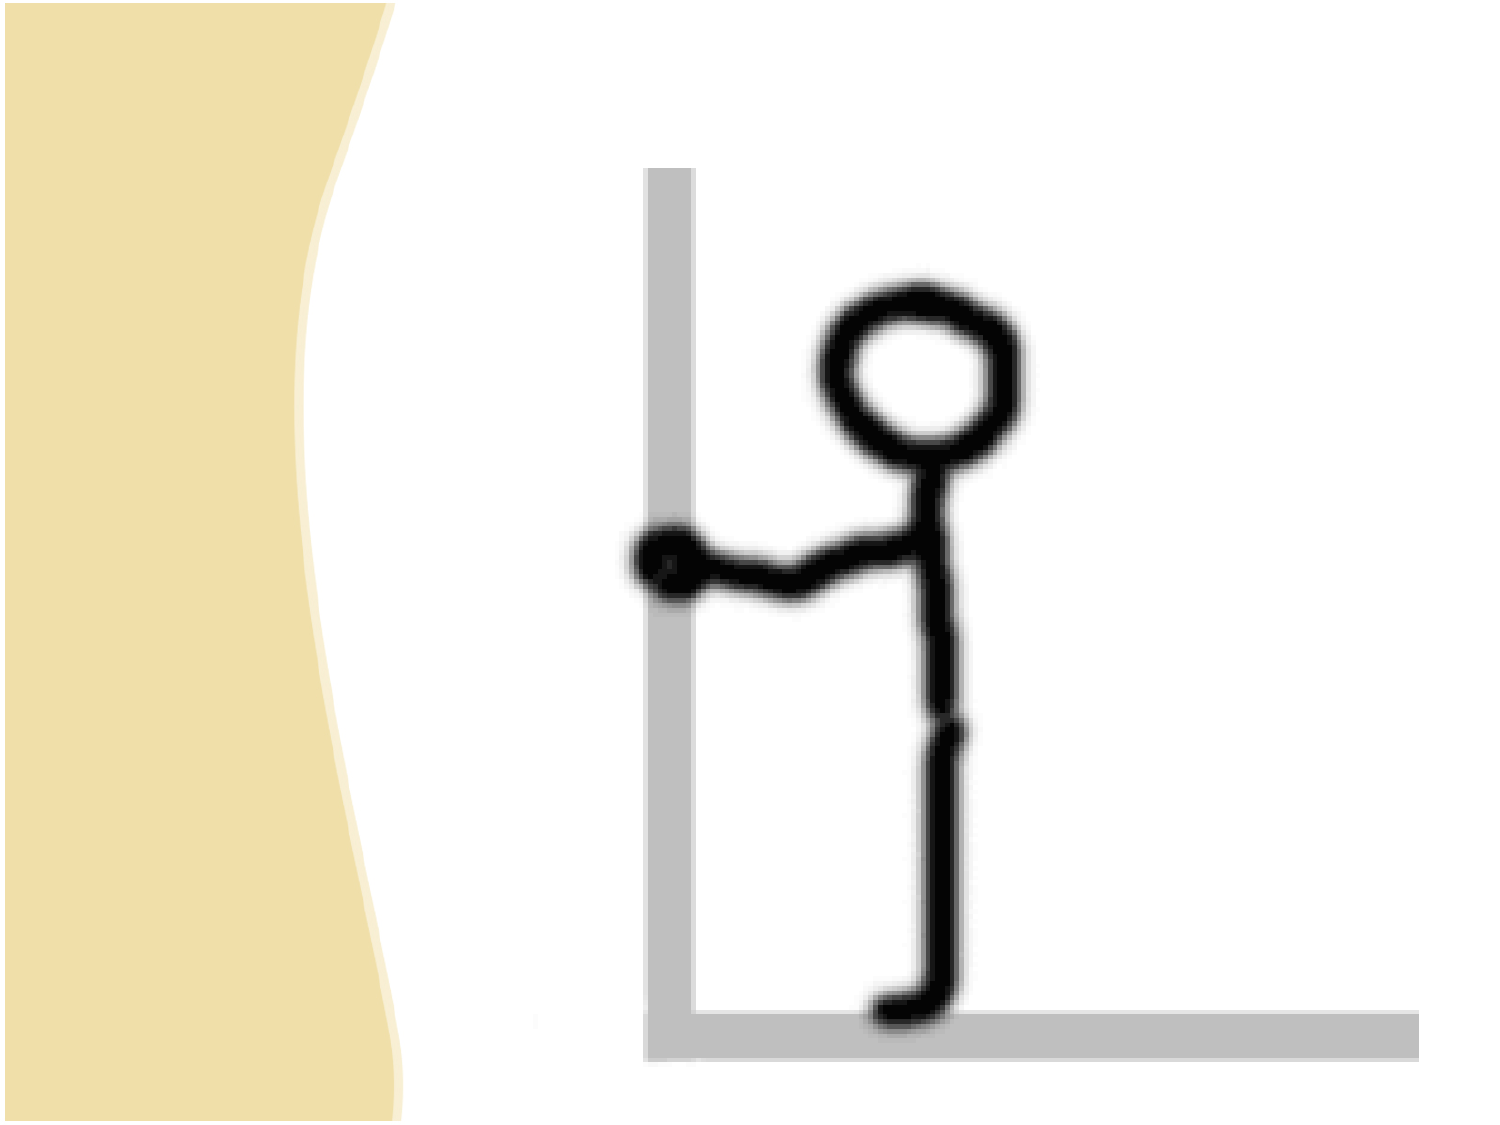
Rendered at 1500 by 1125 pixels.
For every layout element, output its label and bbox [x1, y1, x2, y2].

picture [0, 0, 1500, 1125]
list [462, 168, 1420, 1125]
